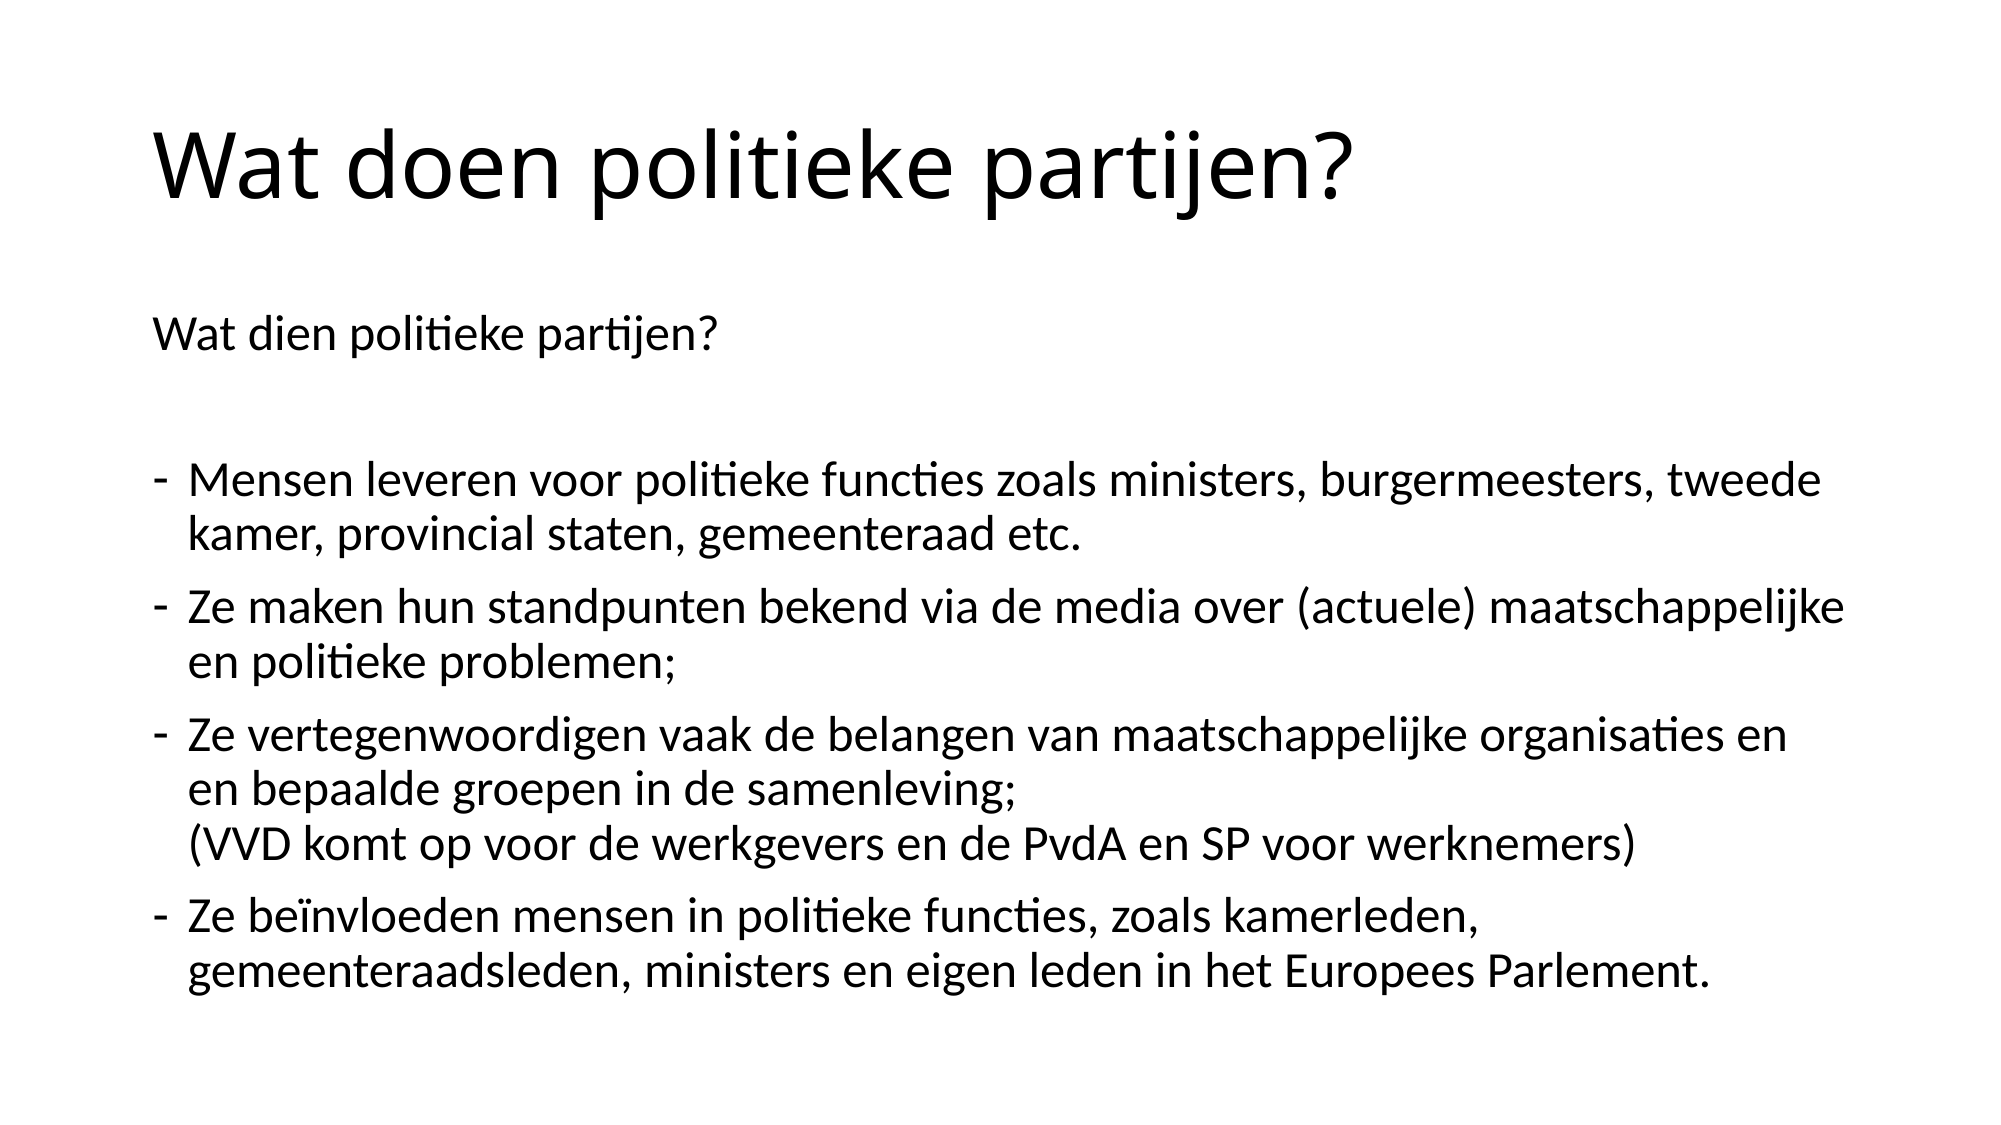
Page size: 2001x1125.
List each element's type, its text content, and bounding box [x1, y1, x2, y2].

list Wat dien politieke partijen? Mensen leveren voor politieke functies zoals ministers, burgermeesters, tweede kamer, provincial staten, gemeenteraad etc. Ze maken hun standpunten bekend via de media over (actuele) maatschappelijke en politieke problemen; Ze vertegenwoordigen vaak de belangen van maatschappelijke organisaties en en bepaalde groepen in de samenleving; (VVD komt op voor de werkgevers en de PvdA en SP voor werknemers) Ze beïnvloeden mensen in politieke functies, zoals kamerleden, gemeenteraadsleden, ministers en eigen leden in het Europees Parlement. [137, 299, 1863, 1014]
title Wat doen politieke partijen? [137, 59, 1863, 278]
